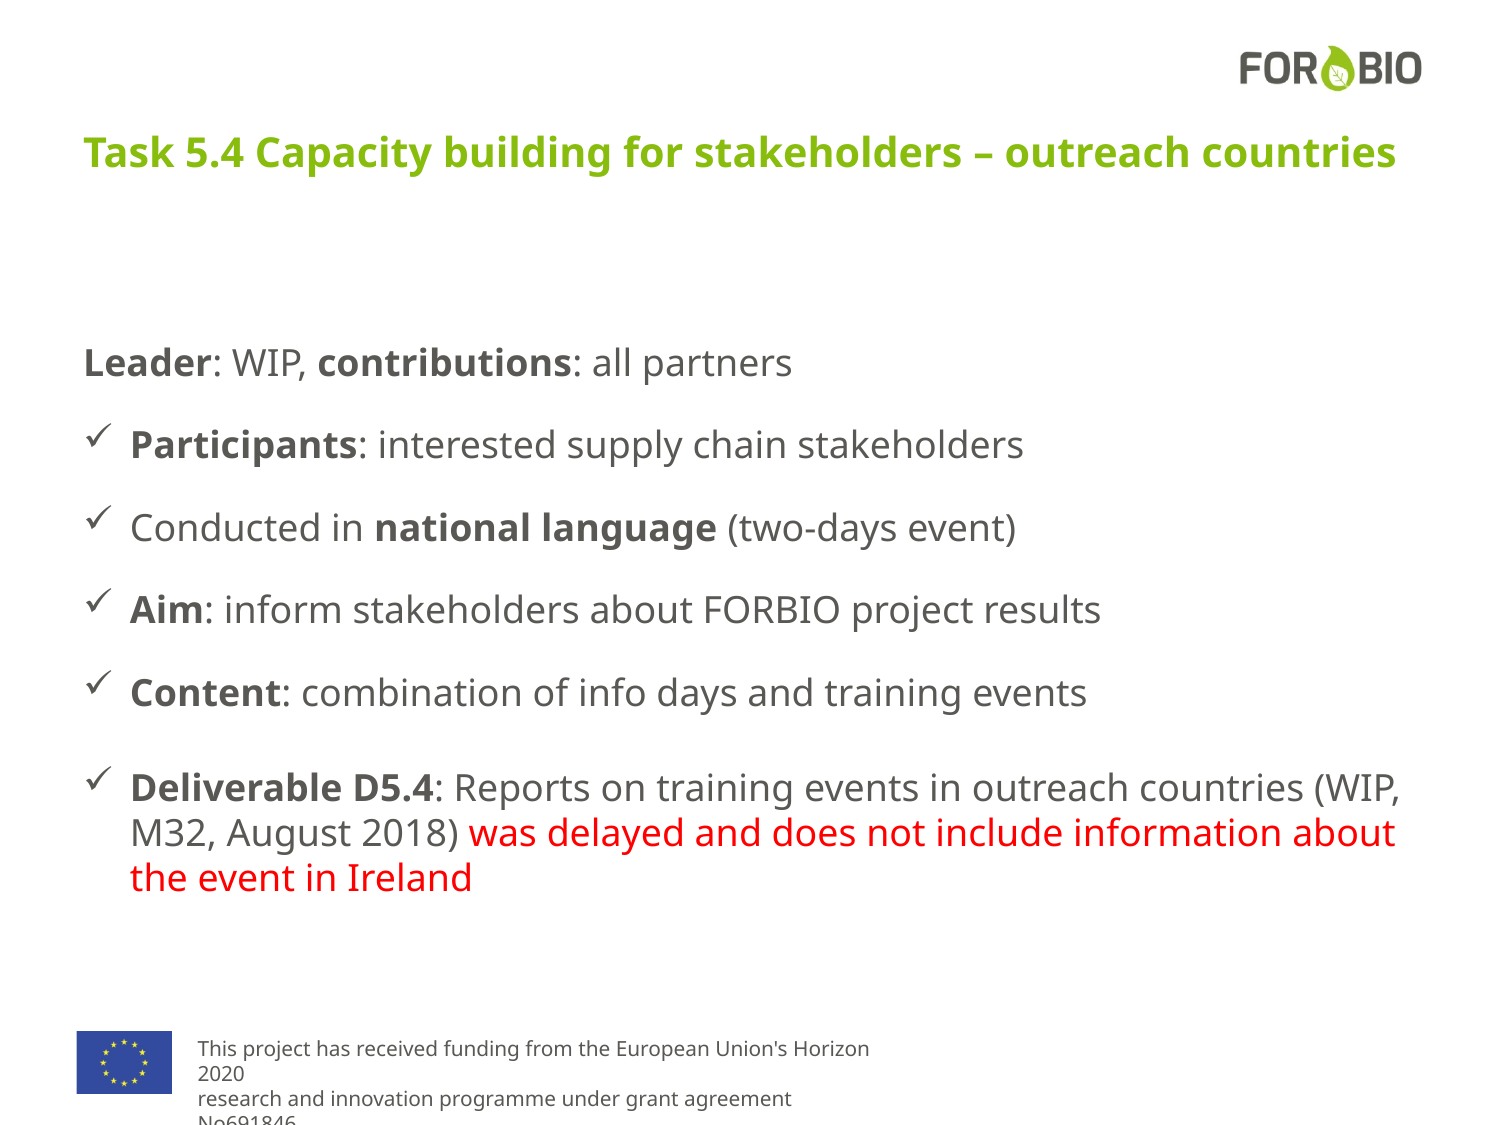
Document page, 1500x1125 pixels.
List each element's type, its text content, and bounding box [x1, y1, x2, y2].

text_box [0, 255, 1321, 958]
picture [1187, 23, 1473, 114]
picture [76, 1031, 172, 1094]
title Task 5.4 Capacity building for stakeholders – outreach countries [64, 113, 1415, 302]
list Leader: WIP, contributions: all partners Participants: interested supply chain stakeholders Conducted in national language (two-days event) Aim: inform stakeholders about FORBIO project results Content: combination of info days and training events Deliverable D5.4: Reports on training events in outreach countries (WIP, M32, August 2018) was delayed and does not include information about the event in Ireland [68, 331, 1451, 936]
